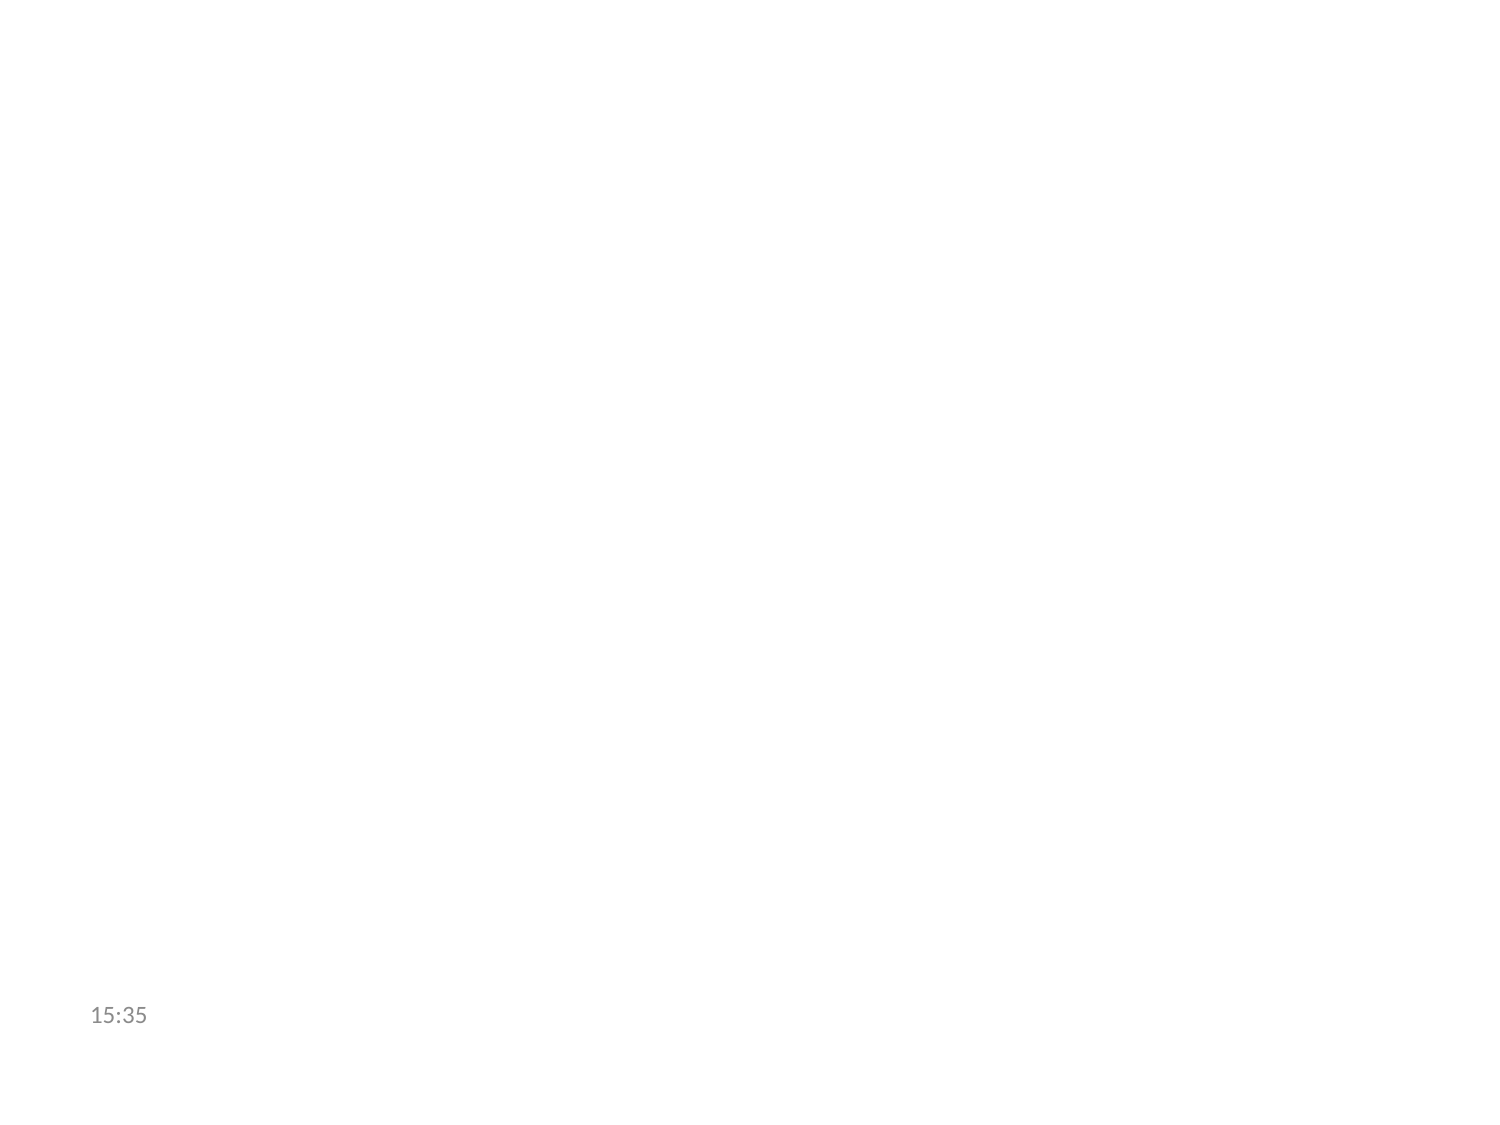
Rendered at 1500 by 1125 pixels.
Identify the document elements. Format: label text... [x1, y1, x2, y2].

text_box 15:35 [75, 983, 425, 1044]
